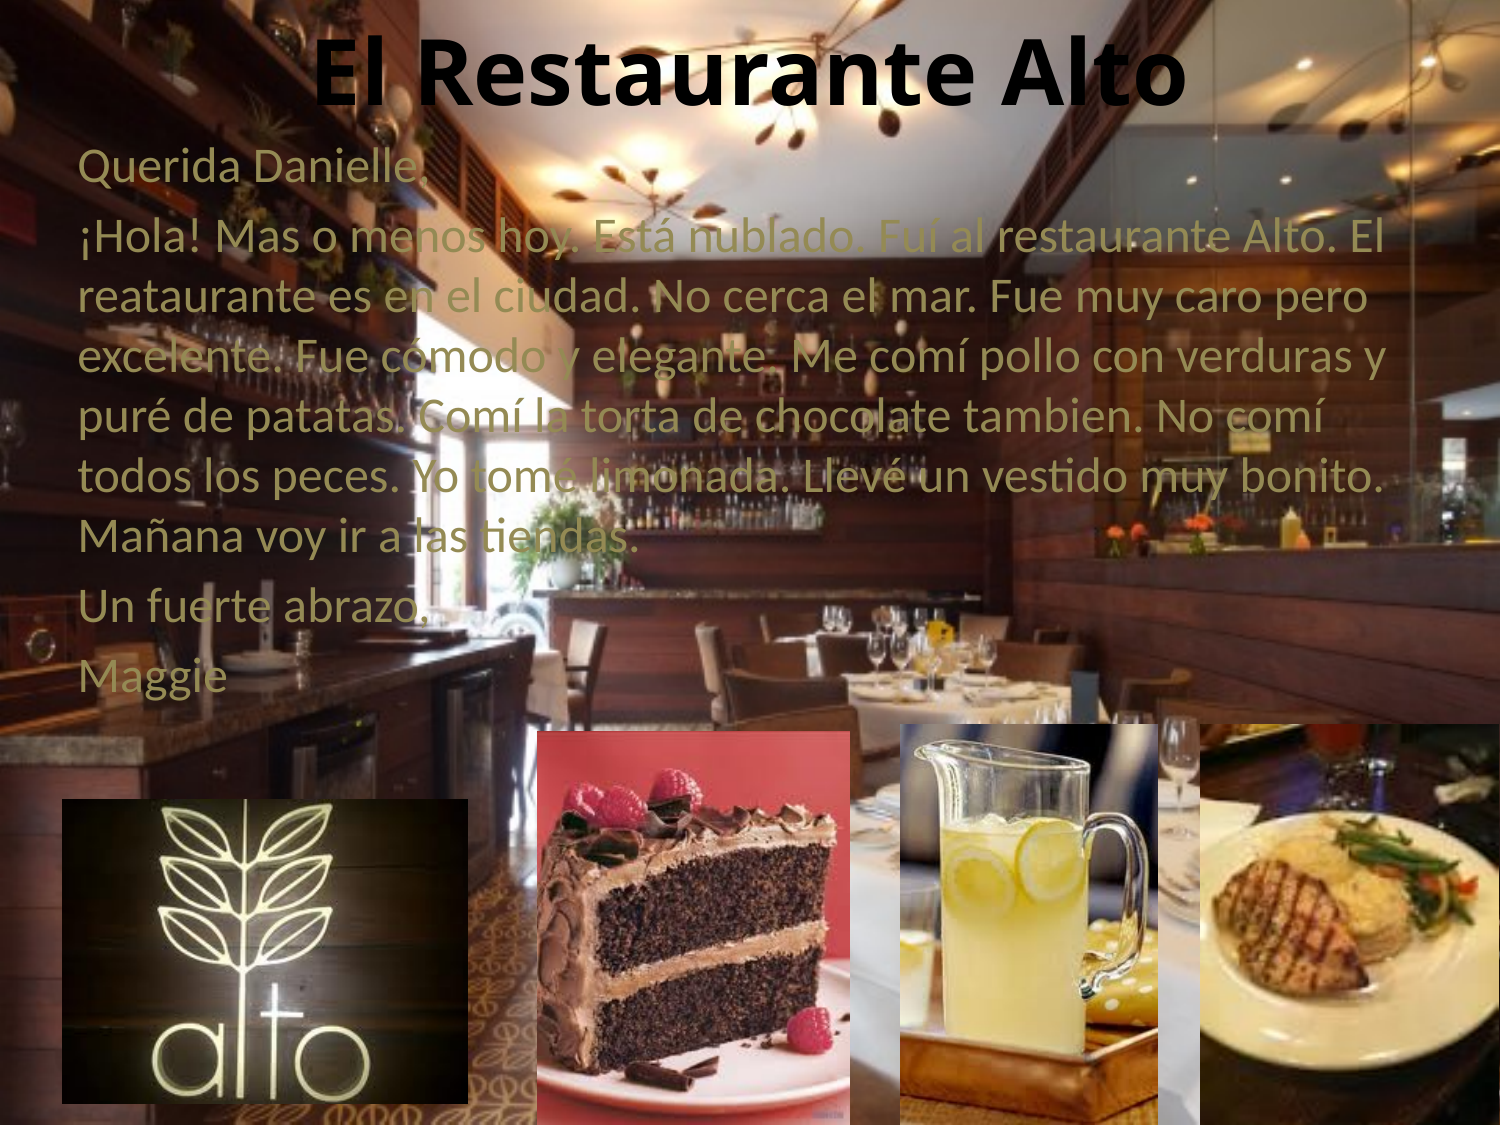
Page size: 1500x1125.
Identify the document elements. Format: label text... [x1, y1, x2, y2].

list Querida Danielle, ¡Hola! Mas o menos hoy. Está nublado. Fuí al restaurante Alto. El reataurante es en el ciudad. No cerca el mar. Fue muy caro pero excelente. Fue cómodo y elegante. Me comí pollo con verduras y puré de patatas. Comí la torta de chocolate tambien. No comí todos los peces. Yo tomé limonada. Llevé un vestido muy bonito. Mañana voy ir a las tiendas. Un fuerte abrazo, Maggie [62, 124, 1413, 868]
title El Restaurante Alto [74, 0, 1426, 163]
picture [0, 0, 1500, 1125]
